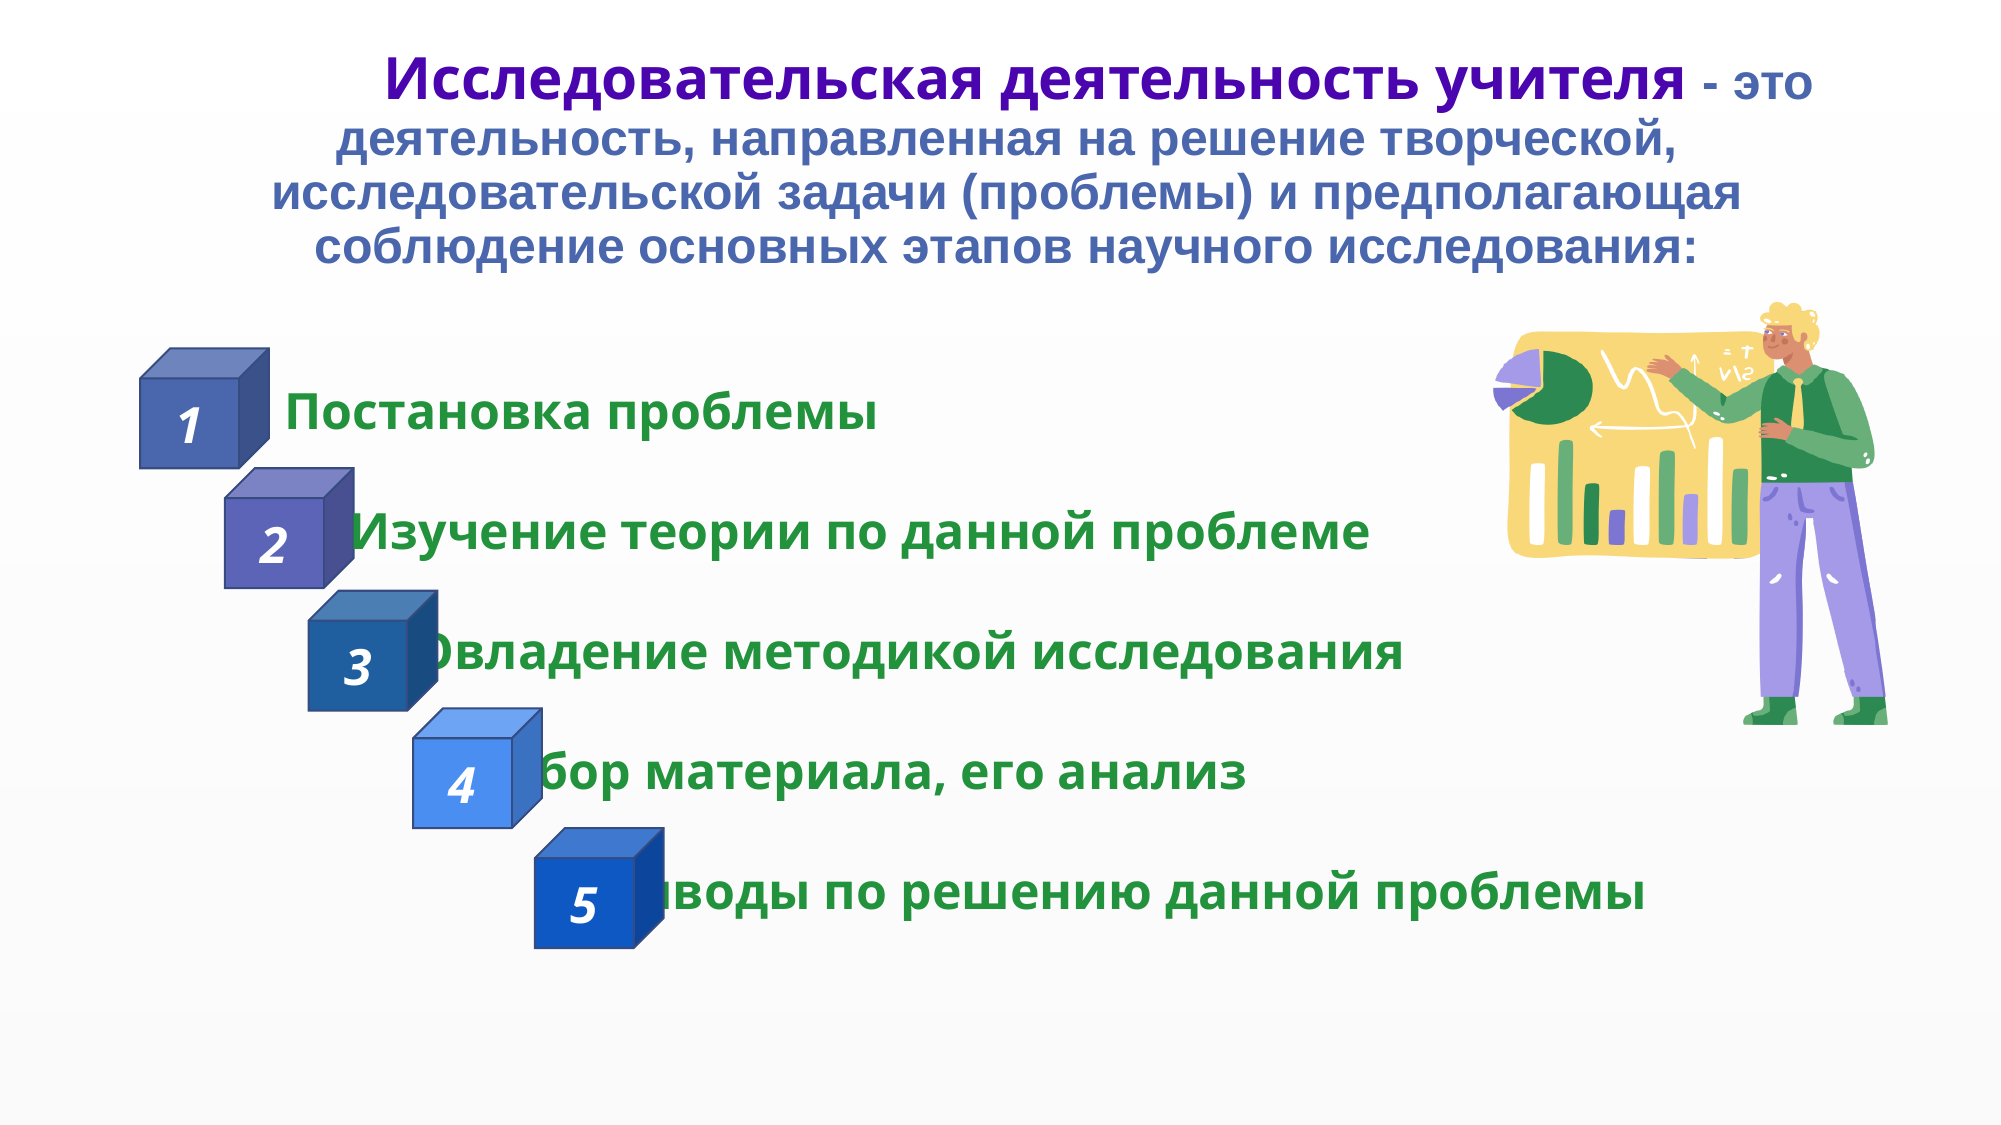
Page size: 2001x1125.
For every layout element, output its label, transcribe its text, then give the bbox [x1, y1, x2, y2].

text_box Постановка проблемы Изучение теории по данной проблеме Овладение методикой исследования Сбор материала, его анализ Выводы по решению данной проблемы [269, 302, 2000, 1063]
text_box 3 [307, 589, 439, 712]
text_box 1 [139, 347, 269, 470]
title Исследовательская деятельность учителя - это деятельность, направленная на решение творческой, исследовательской задачи (проблемы) и предполагающая соблюдение основных этапов научного исследования: [99, 53, 1916, 271]
picture [1442, 302, 1938, 725]
text_box 5 [533, 827, 665, 950]
text_box 2 [223, 467, 269, 590]
text_box 4 [412, 707, 543, 830]
